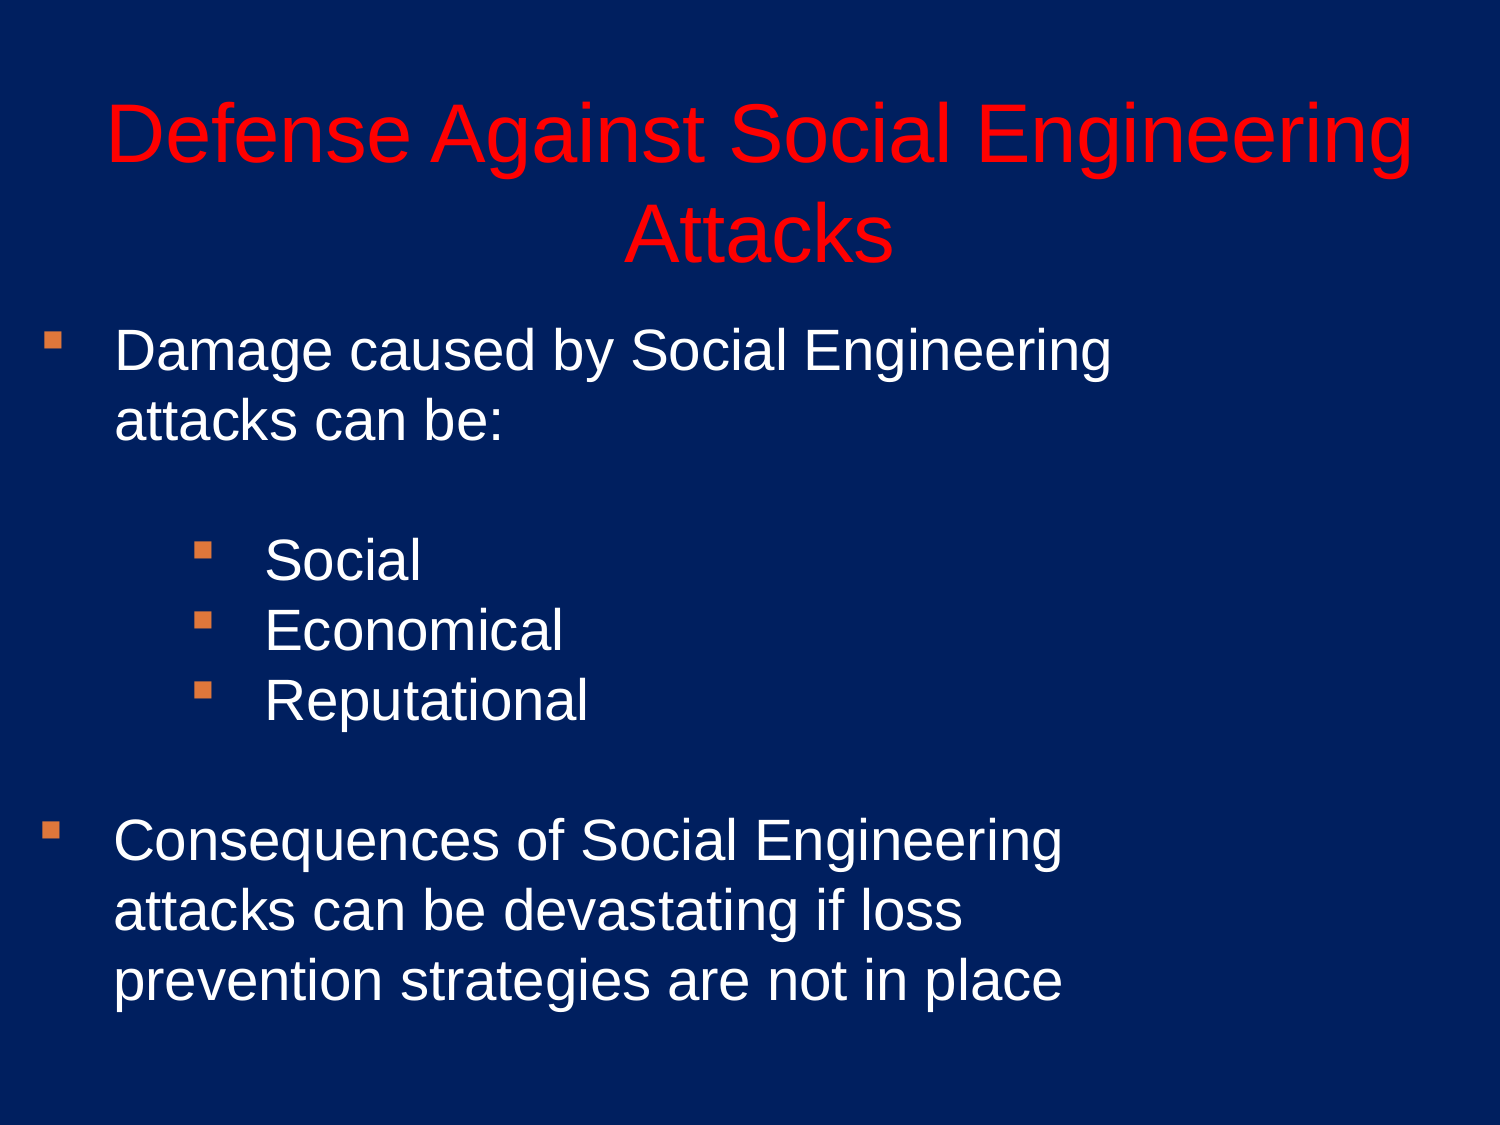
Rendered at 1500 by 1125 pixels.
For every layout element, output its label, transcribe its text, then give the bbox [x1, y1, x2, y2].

text_box Damage caused by Social Engineering attacks can be: Social Economical Reputational Consequences of Social Engineering attacks can be devastating if loss prevention strategies are not in place [37, 312, 1226, 1013]
title Defense Against Social Engineering Attacks [44, 53, 1456, 279]
